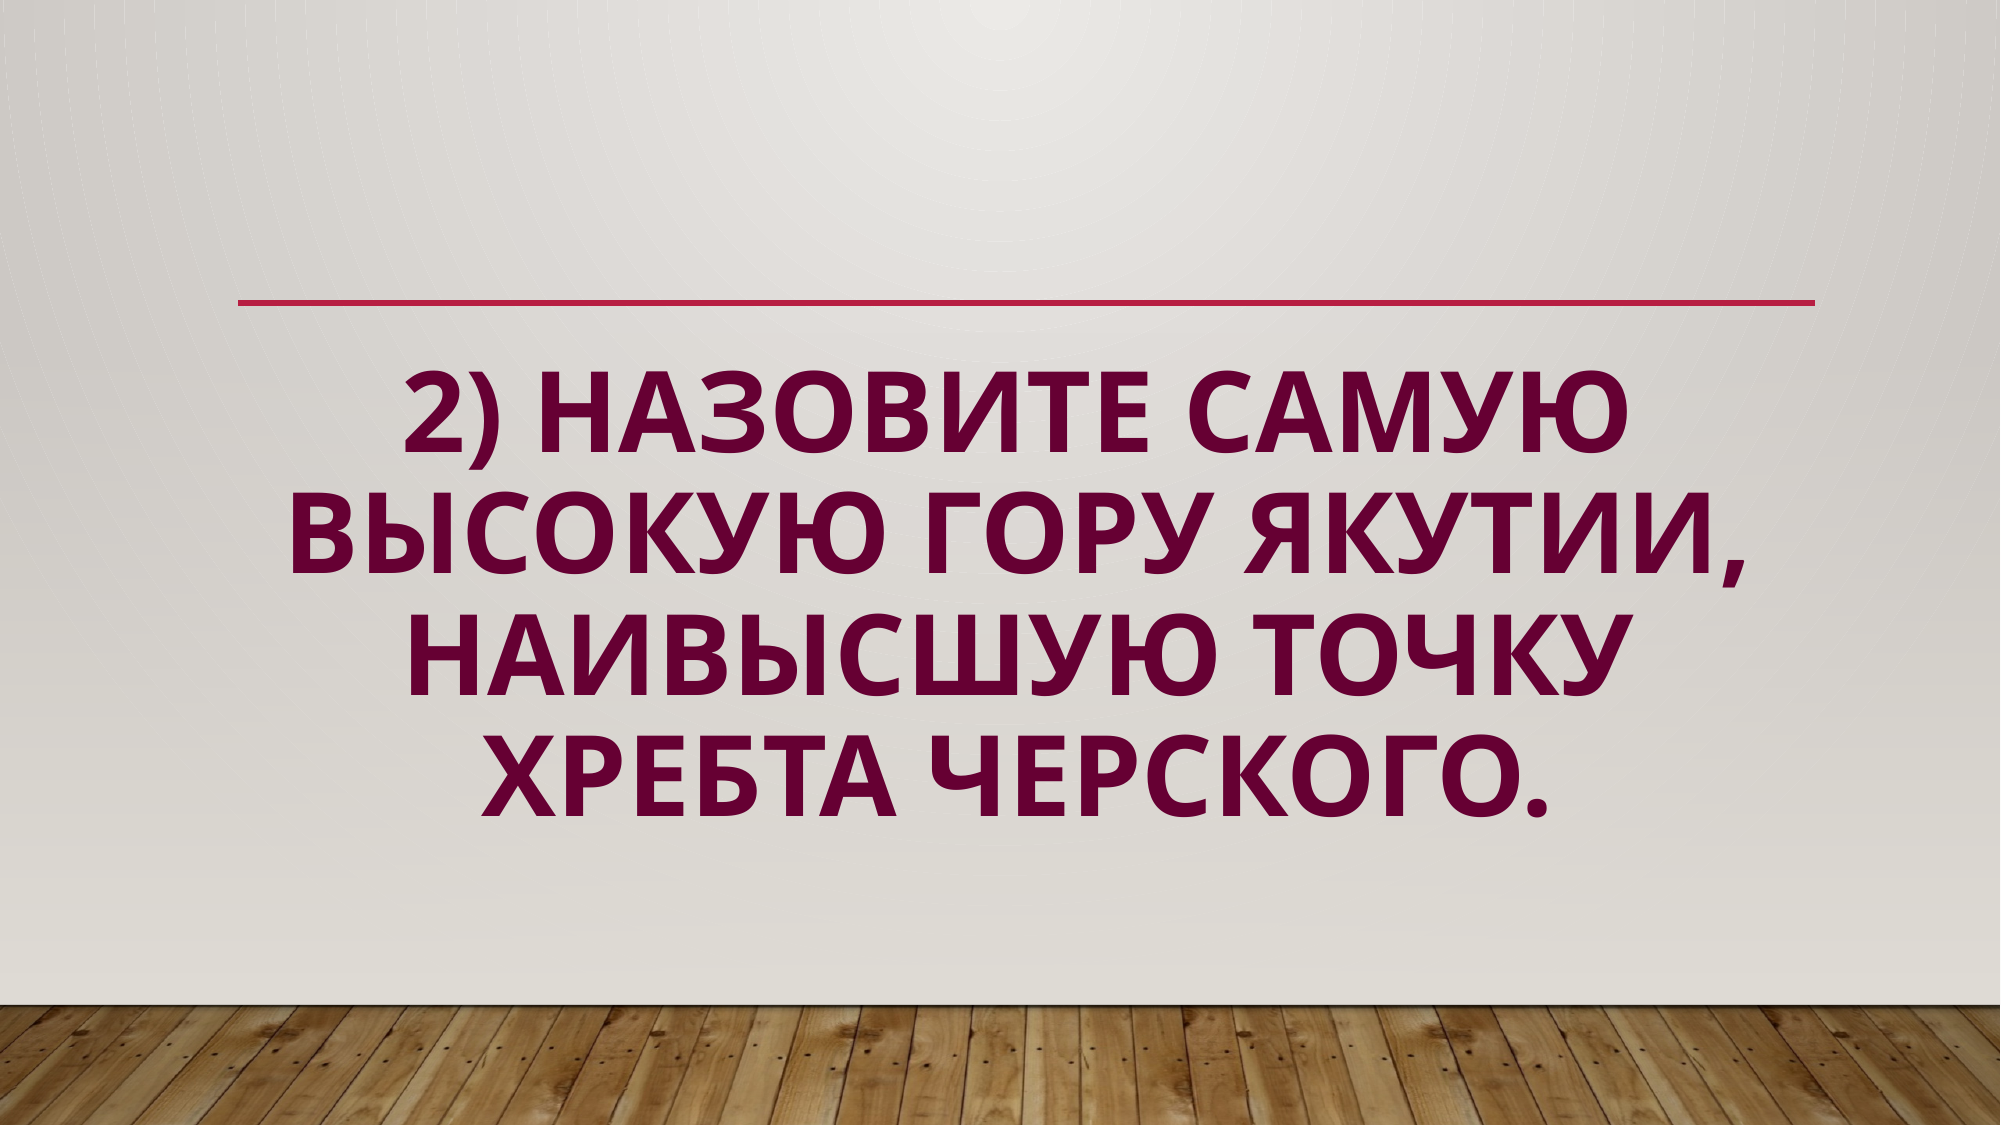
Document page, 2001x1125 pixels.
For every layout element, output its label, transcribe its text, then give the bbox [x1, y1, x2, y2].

picture [0, 1005, 2000, 1125]
title 2) Назовите самую высокую гору Якутии, наивысшую точку хребта Черского. [230, 347, 1806, 520]
